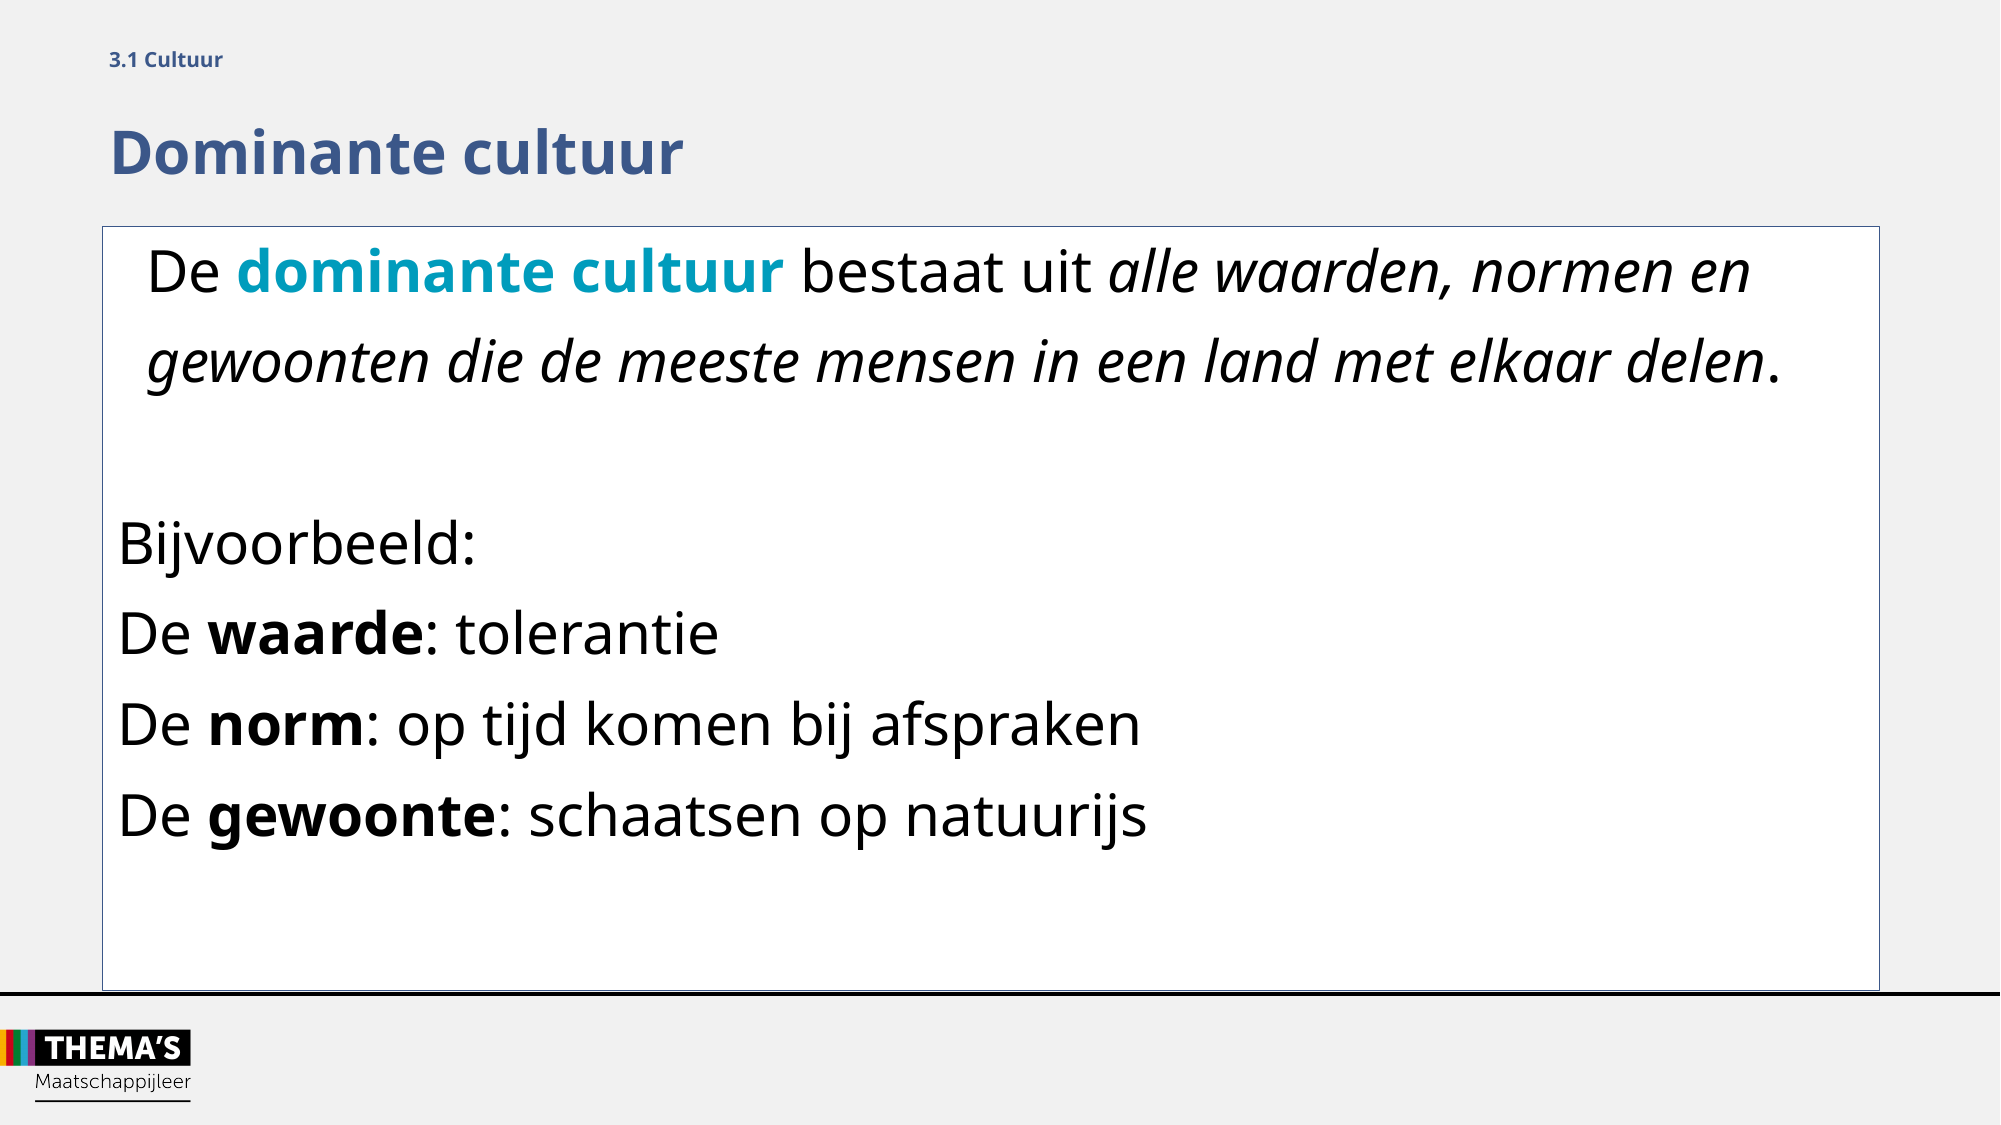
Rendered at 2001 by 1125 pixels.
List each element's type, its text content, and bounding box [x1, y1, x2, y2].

picture [0, 993, 203, 1125]
list De dominante cultuur bestaat uit alle waarden, normen en gewoonten die de meeste mensen in een land met elkaar delen. Bijvoorbeeld: De waarde: tolerantie De norm: op tijd komen bij afspraken De gewoonte: schaatsen op natuurijs [102, 226, 1880, 991]
list 3.1 Cultuur [94, 33, 941, 88]
list Dominante cultuur [94, 114, 1879, 205]
